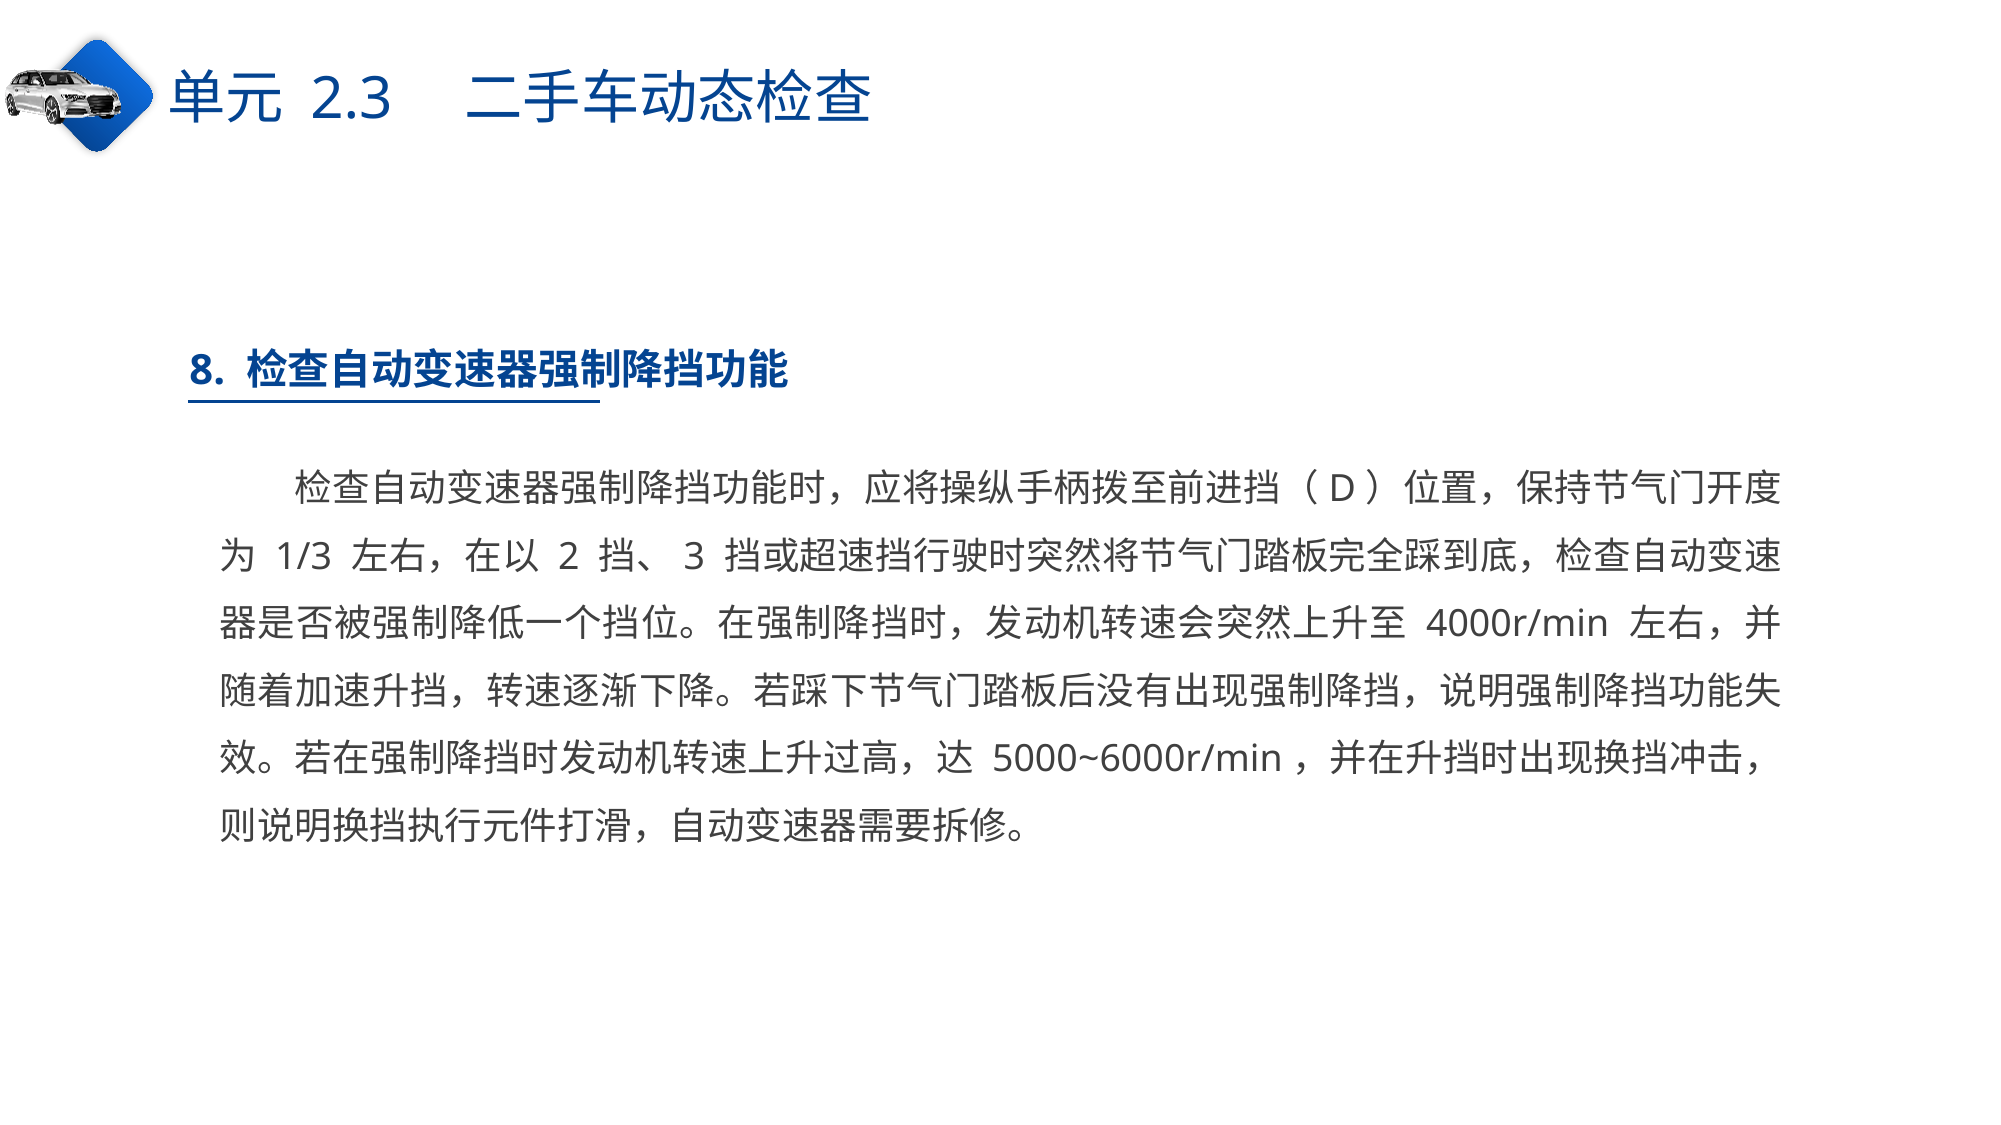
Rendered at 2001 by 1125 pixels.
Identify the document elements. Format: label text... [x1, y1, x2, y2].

text_box 单元 2.3 二手车动态检查 [152, 52, 888, 138]
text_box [174, 335, 1330, 402]
text_box 检查自动变速器强制降挡功能时，应将操纵手柄拨至前进挡（D）位置，保持节气门开度为 1/3 左右，在以 2 挡、3 挡或超速挡行驶时突然将节气门踏板完全踩到底，检查自动变速器是否被强制降低一个挡位。在强制降挡时，发动机转速会突然上升至 4000r/min 左右，并随着加速升挡，转速逐渐下降。若踩下节气门踏板后没有出现强制降挡，说明强制降挡功能失效。若在强制降挡时发动机转速上升过高，达 5000~6000r/min，并在升挡时出现换挡冲击，则说明换挡执行元件打滑，自动变速器需要拆修。 [204, 434, 1797, 855]
picture [0, 31, 125, 157]
